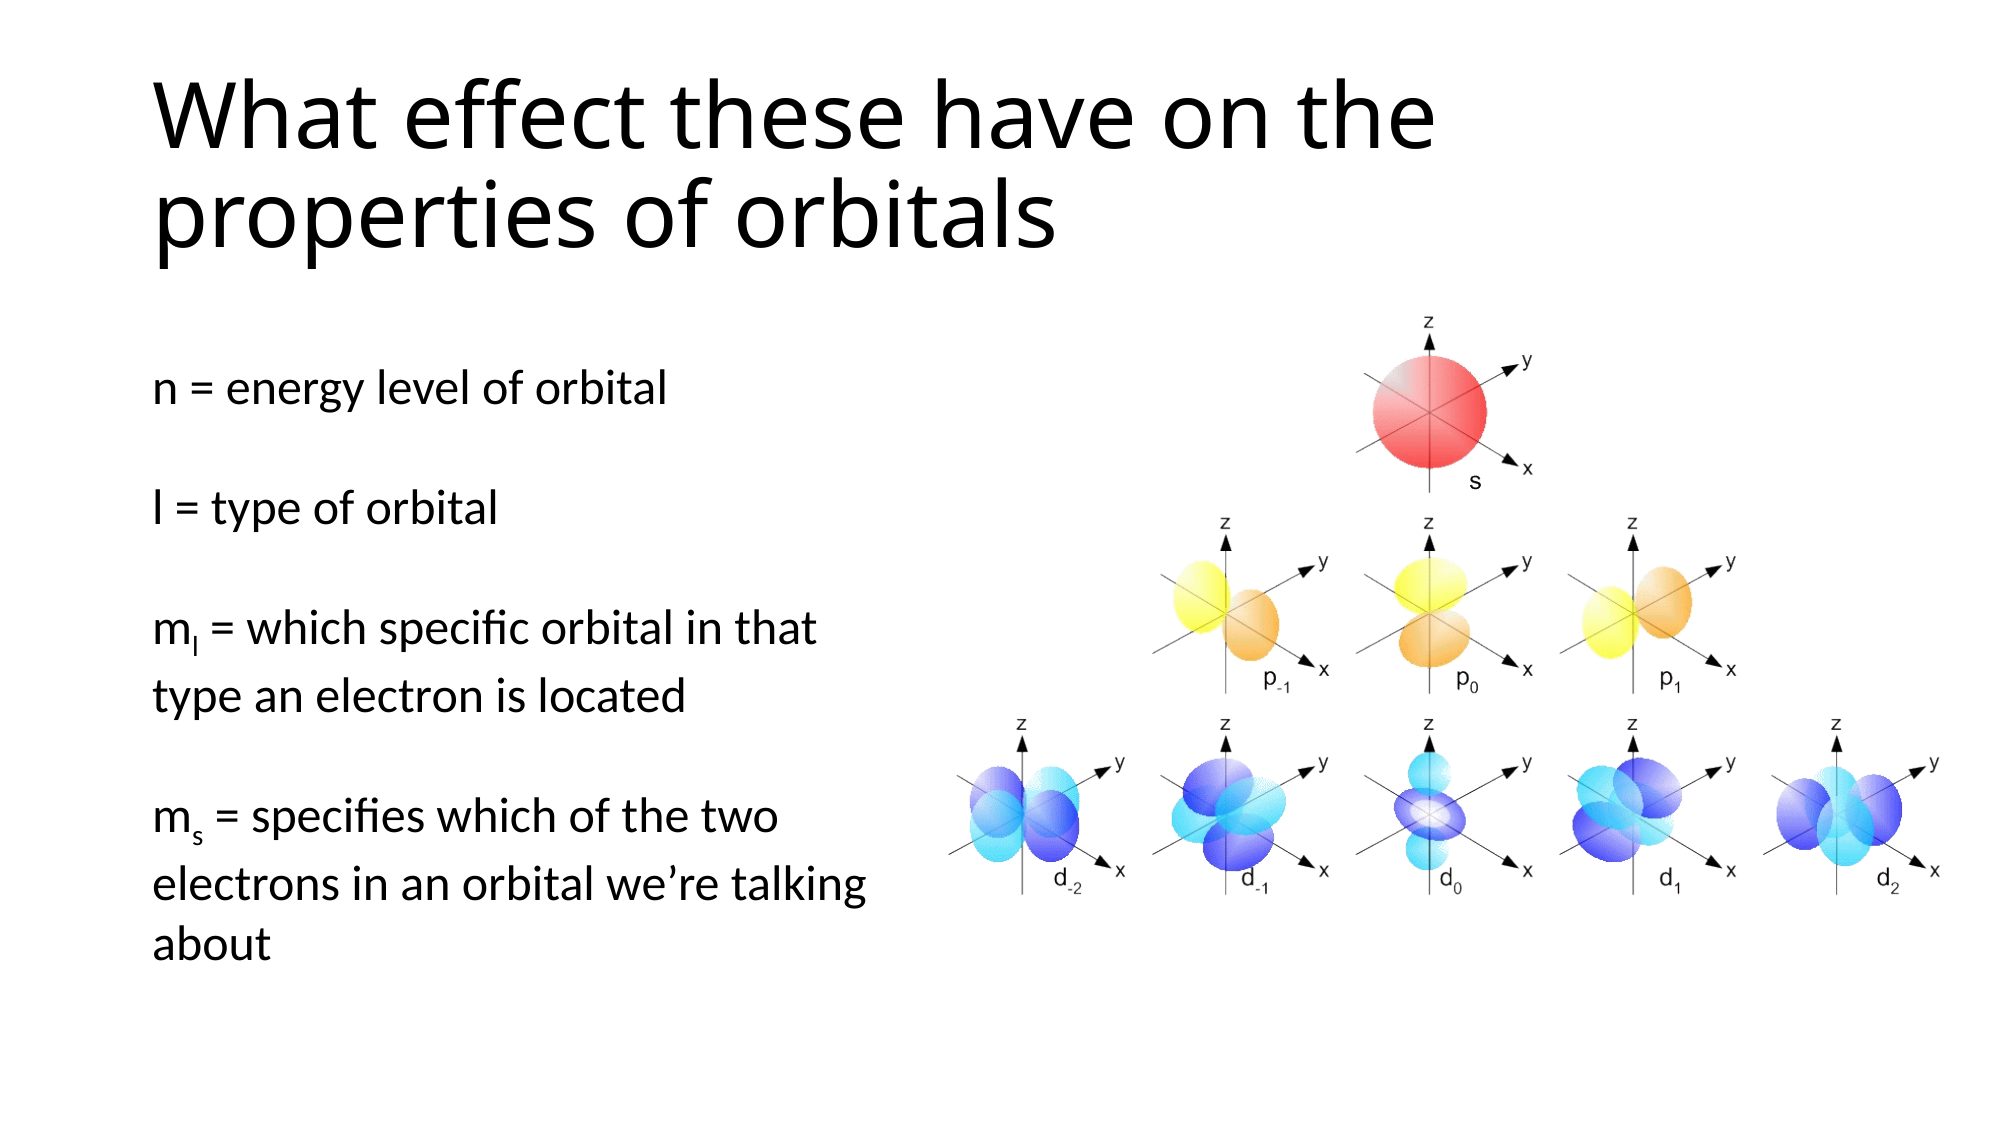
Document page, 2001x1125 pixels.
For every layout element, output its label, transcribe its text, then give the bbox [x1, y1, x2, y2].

title What effect these have on the properties of orbitals [137, 59, 1863, 278]
text_box n = energy level of orbital l = type of orbital ml = which specific orbital in that type an electron is located ms = specifies which of the two electrons in an orbital we’re talking about [137, 346, 927, 979]
picture [927, 306, 1955, 913]
